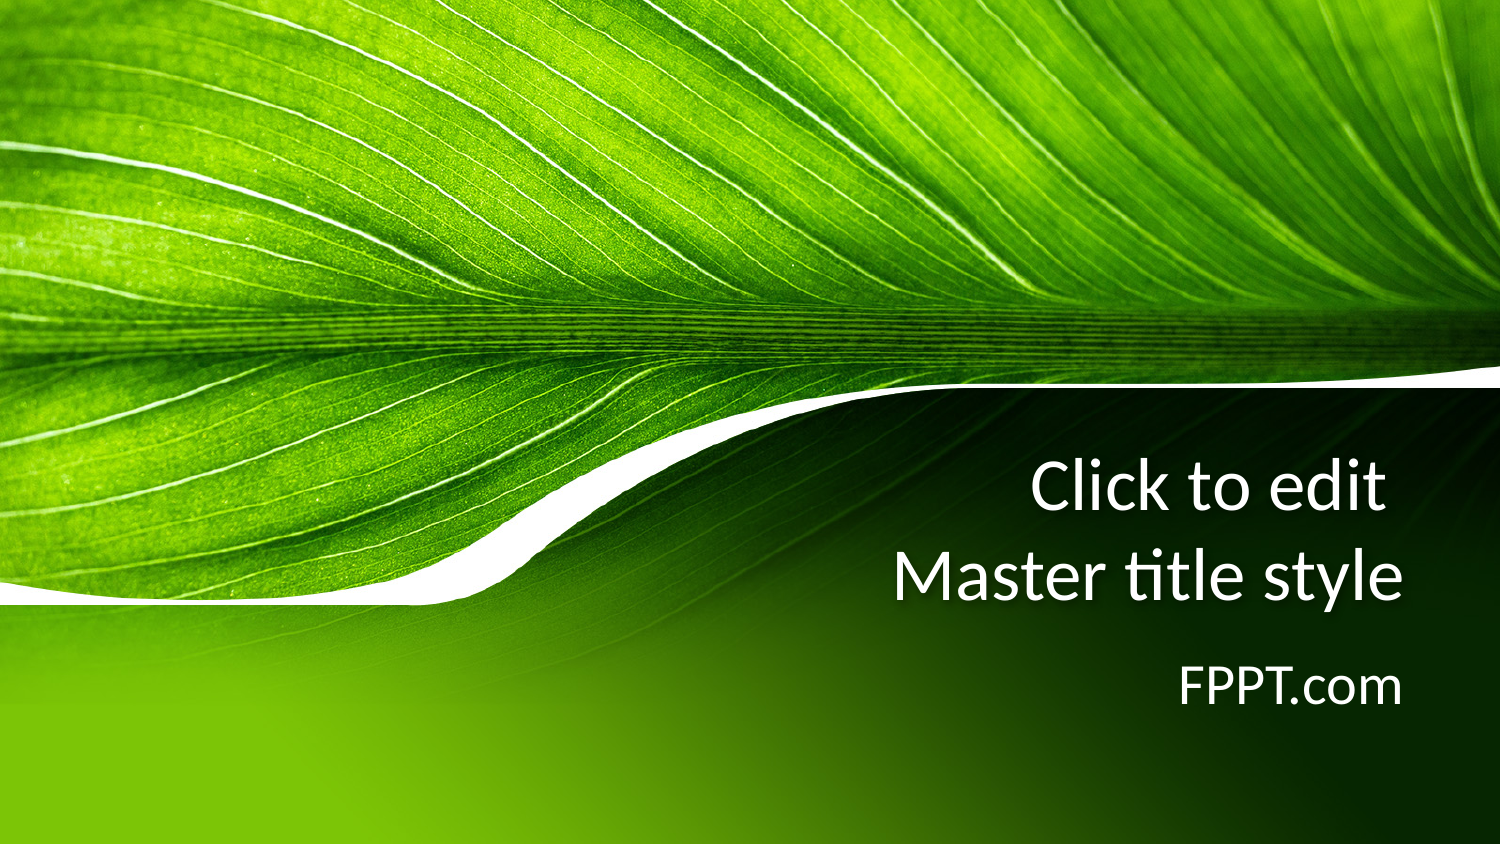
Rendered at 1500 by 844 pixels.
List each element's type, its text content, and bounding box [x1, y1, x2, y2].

subtitle FPPT.com [75, 638, 1419, 764]
picture [0, 0, 1500, 844]
title Click to edit Master title style [74, 413, 1421, 638]
